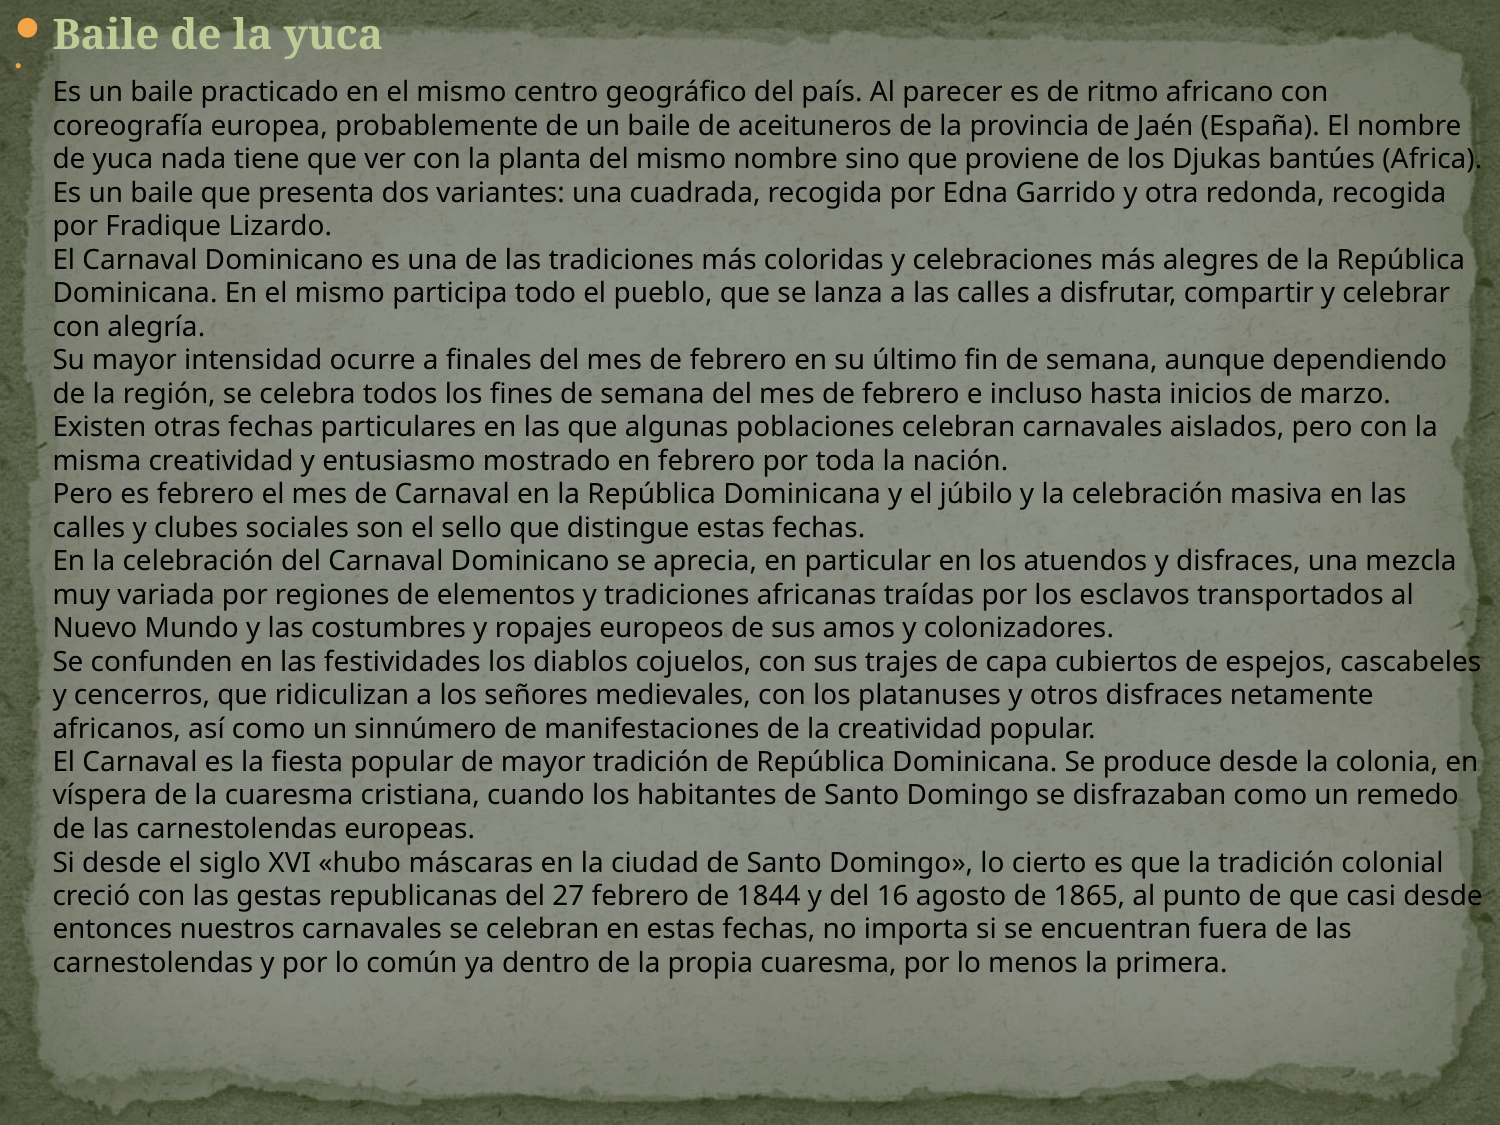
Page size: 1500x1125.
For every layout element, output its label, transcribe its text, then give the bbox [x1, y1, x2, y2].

list Baile de la yuca Es un baile practicado en el mismo centro geográfico del país. Al parecer es de ritmo africano con coreografía europea, probablemente de un baile de aceituneros de la provincia de Jaén (España). El nombre de yuca nada tiene que ver con la planta del mismo nombre sino que proviene de los Djukas bantúes (Africa). Es un baile que presenta dos variantes: una cuadrada, recogida por Edna Garrido y otra redonda, recogida por Fradique Lizardo. El Carnaval Dominicano es una de las tradiciones más coloridas y celebraciones más alegres de la República Dominicana. En el mismo participa todo el pueblo, que se lanza a las calles a disfrutar, compartir y celebrar con alegría. Su mayor intensidad ocurre a finales del mes de febrero en su último fin de semana, aunque dependiendo de la región, se celebra todos los fines de semana del mes de febrero e incluso hasta inicios de marzo. Existen otras fechas particulares en las que algunas poblaciones celebran carnavales aislados, pero con la misma creatividad y entusiasmo mostrado en febrero por toda la nación. Pero es febrero el mes de Carnaval en la República Dominicana y el júbilo y la celebración masiva en las calles y clubes sociales son el sello que distingue estas fechas. En la celebración del Carnaval Dominicano se aprecia, en particular en los atuendos y disfraces, una mezcla muy variada por regiones de elementos y tradiciones africanas traídas por los esclavos transportados al Nuevo Mundo y las costumbres y ropajes europeos de sus amos y colonizadores. Se confunden en las festividades los diablos cojuelos, con sus trajes de capa cubiertos de espejos, cascabeles y cencerros, que ridiculizan a los señores medievales, con los platanuses y otros disfraces netamente africanos, así como un sinnúmero de manifestaciones de la creatividad popular. El Carnaval es la fiesta popular de mayor tradición de República Dominicana. Se produce desde la colonia, en víspera de la cuaresma cristiana, cuando los habitantes de Santo Domingo se disfrazaban como un remedo de las carnestolendas europeas. Si desde el siglo XVI «hubo máscaras en la ciudad de Santo Domingo», lo cierto es que la tradición colonial creció con las gestas republicanas del 27 febrero de 1844 y del 16 agosto de 1865, al punto de que casi desde entonces nuestros carnavales se celebran en estas fechas, no importa si se encuentran fuera de las carnestolendas y por lo común ya dentro de la propia cuaresma, por lo menos la primera. [0, 0, 1500, 1079]
